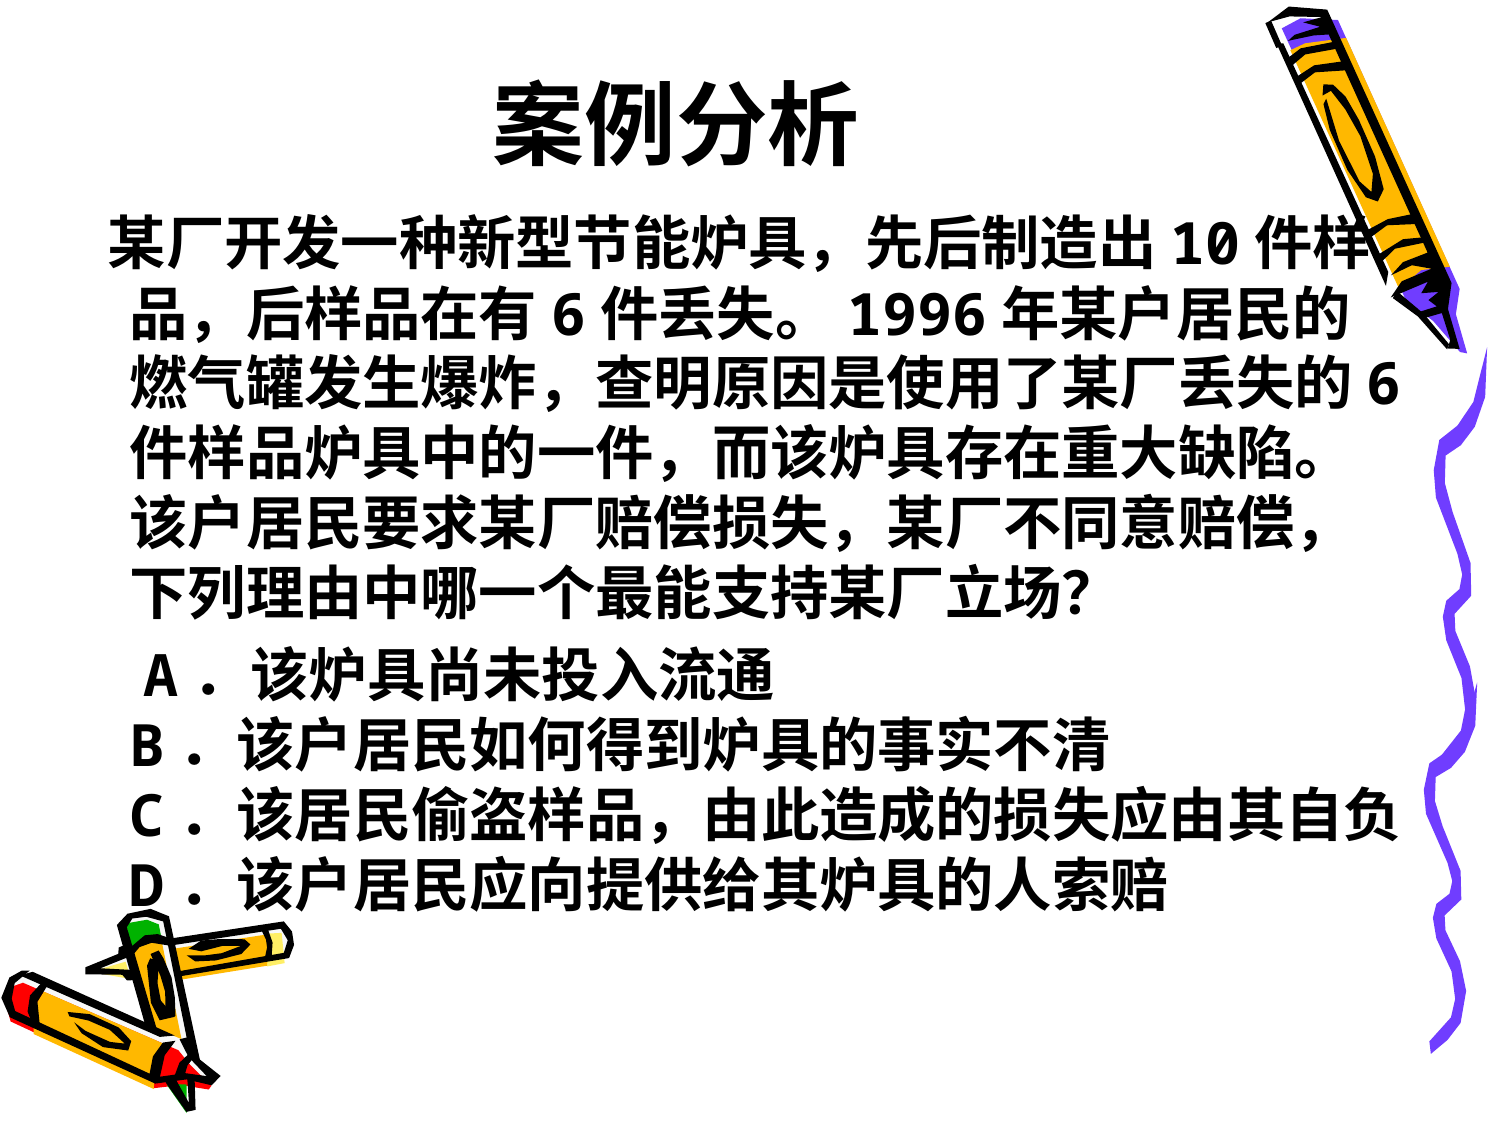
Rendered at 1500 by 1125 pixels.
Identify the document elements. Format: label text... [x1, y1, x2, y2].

title 案例分析 [112, 24, 1240, 185]
list 某厂开发一种新型节能炉具，先后制造出10件样品，后样品在有6件丢失。1996年某户居民的燃气罐发生爆炸，查明原因是使用了某厂丢失的6件样品炉具中的一件，而该炉具存在重大缺陷。该户居民要求某厂赔偿损失，某厂不同意赔偿，下列理由中哪一个最能支持某厂立场？ A．该炉具尚未投入流通 B．该户居民如何得到炉具的事实不清 C．该居民偷盗样品，由此造成的损失应由其自负 D．该户居民应向提供给其炉具的人索赔 [58, 198, 1419, 903]
